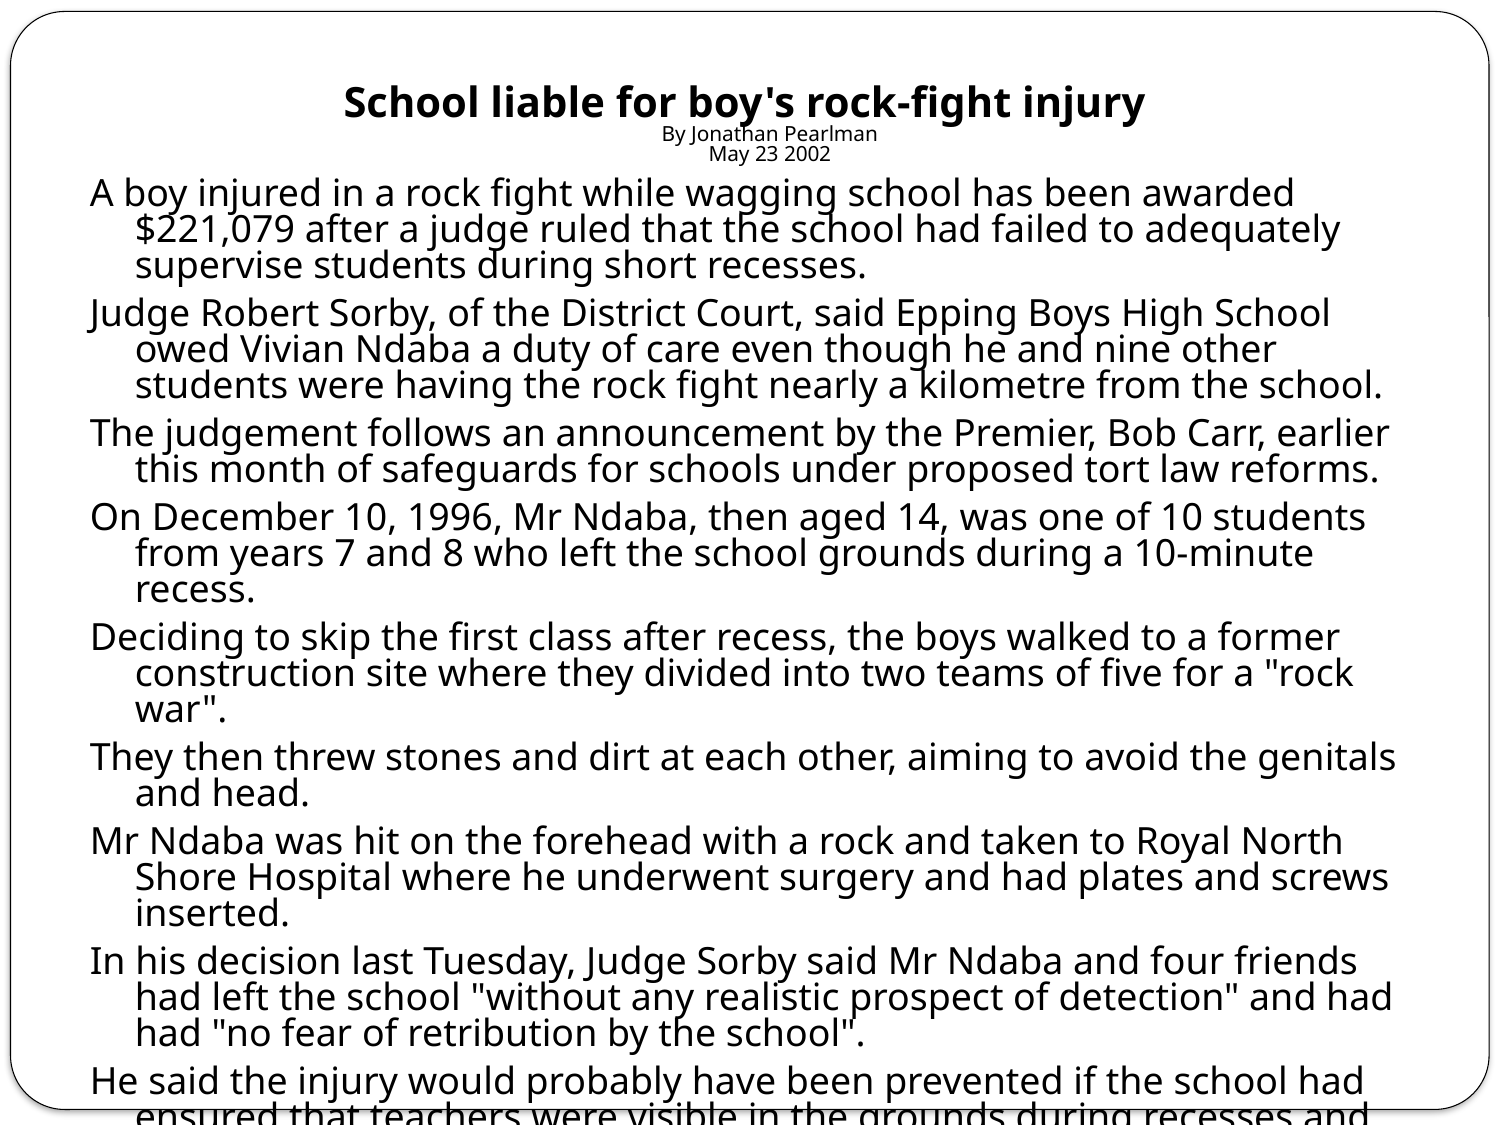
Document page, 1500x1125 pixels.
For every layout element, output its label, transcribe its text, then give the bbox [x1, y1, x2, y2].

list School liable for boy's rock-fight injury By Jonathan Pearlman May 23 2002 A boy injured in a rock fight while wagging school has been awarded $221,079 after a judge ruled that the school had failed to adequately supervise students during short recesses. Judge Robert Sorby, of the District Court, said Epping Boys High School owed Vivian Ndaba a duty of care even though he and nine other students were having the rock fight nearly a kilometre from the school. The judgement follows an announcement by the Premier, Bob Carr, earlier this month of safeguards for schools under proposed tort law reforms. On December 10, 1996, Mr Ndaba, then aged 14, was one of 10 students from years 7 and 8 who left the school grounds during a 10-minute recess. Deciding to skip the first class after recess, the boys walked to a former construction site where they divided into two teams of five for a "rock war". They then threw stones and dirt at each other, aiming to avoid the genitals and head. Mr Ndaba was hit on the forehead with a rock and taken to Royal North Shore Hospital where he underwent surgery and had plates and screws inserted. In his decision last Tuesday, Judge Sorby said Mr Ndaba and four friends had left the school "without any realistic prospect of detection" and had had "no fear of retribution by the school". He said the injury would probably have been prevented if the school had ensured that teachers were visible in the grounds during recesses and that rolls were marked and absentees punished. [75, 78, 1425, 1094]
